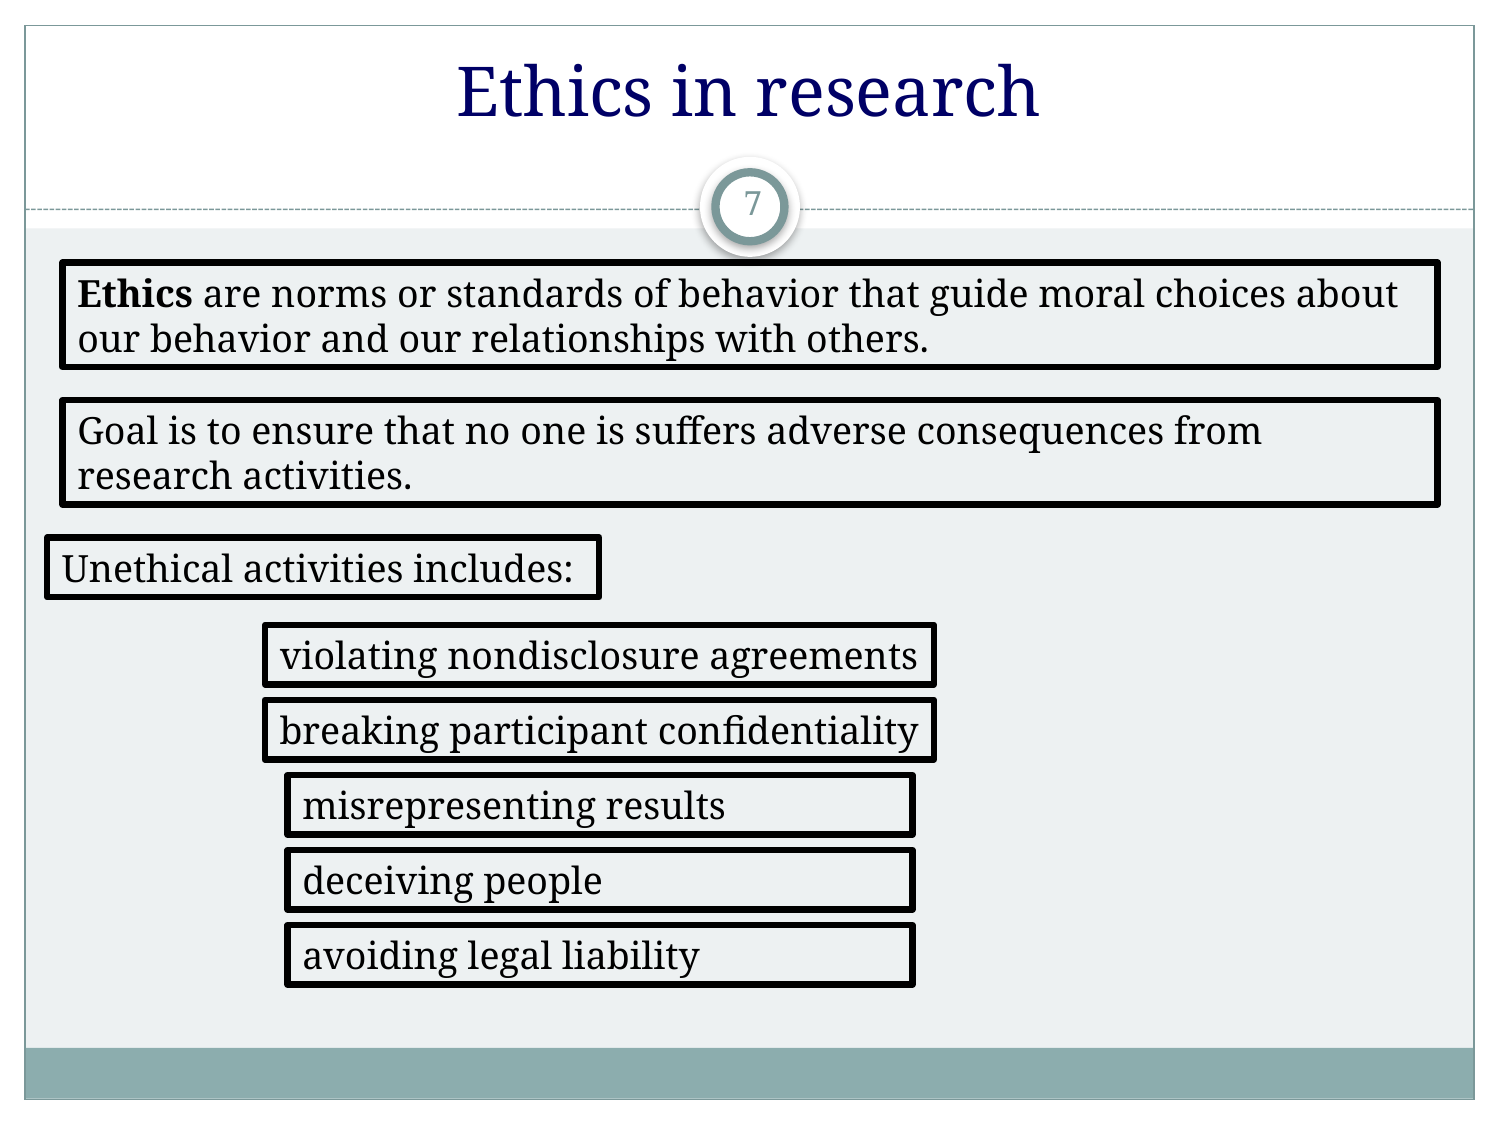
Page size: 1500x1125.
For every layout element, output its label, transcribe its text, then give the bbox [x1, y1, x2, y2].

slide_number 7 [715, 168, 791, 241]
text_box misrepresenting results [287, 774, 913, 835]
text_box deceiving people [287, 849, 913, 910]
text_box Ethics are norms or standards of behavior that guide moral choices about our behavior and our relationships with others. [62, 262, 1438, 368]
text_box Unethical activities includes: [47, 537, 600, 598]
text_box violating nondisclosure agreements [265, 624, 934, 685]
title Ethics in research [49, 37, 1450, 138]
text_box breaking participant confidentiality [264, 699, 934, 760]
text_box Goal is to ensure that no one is suffers adverse consequences from research activities. [62, 399, 1438, 505]
text_box avoiding legal liability [287, 924, 913, 985]
